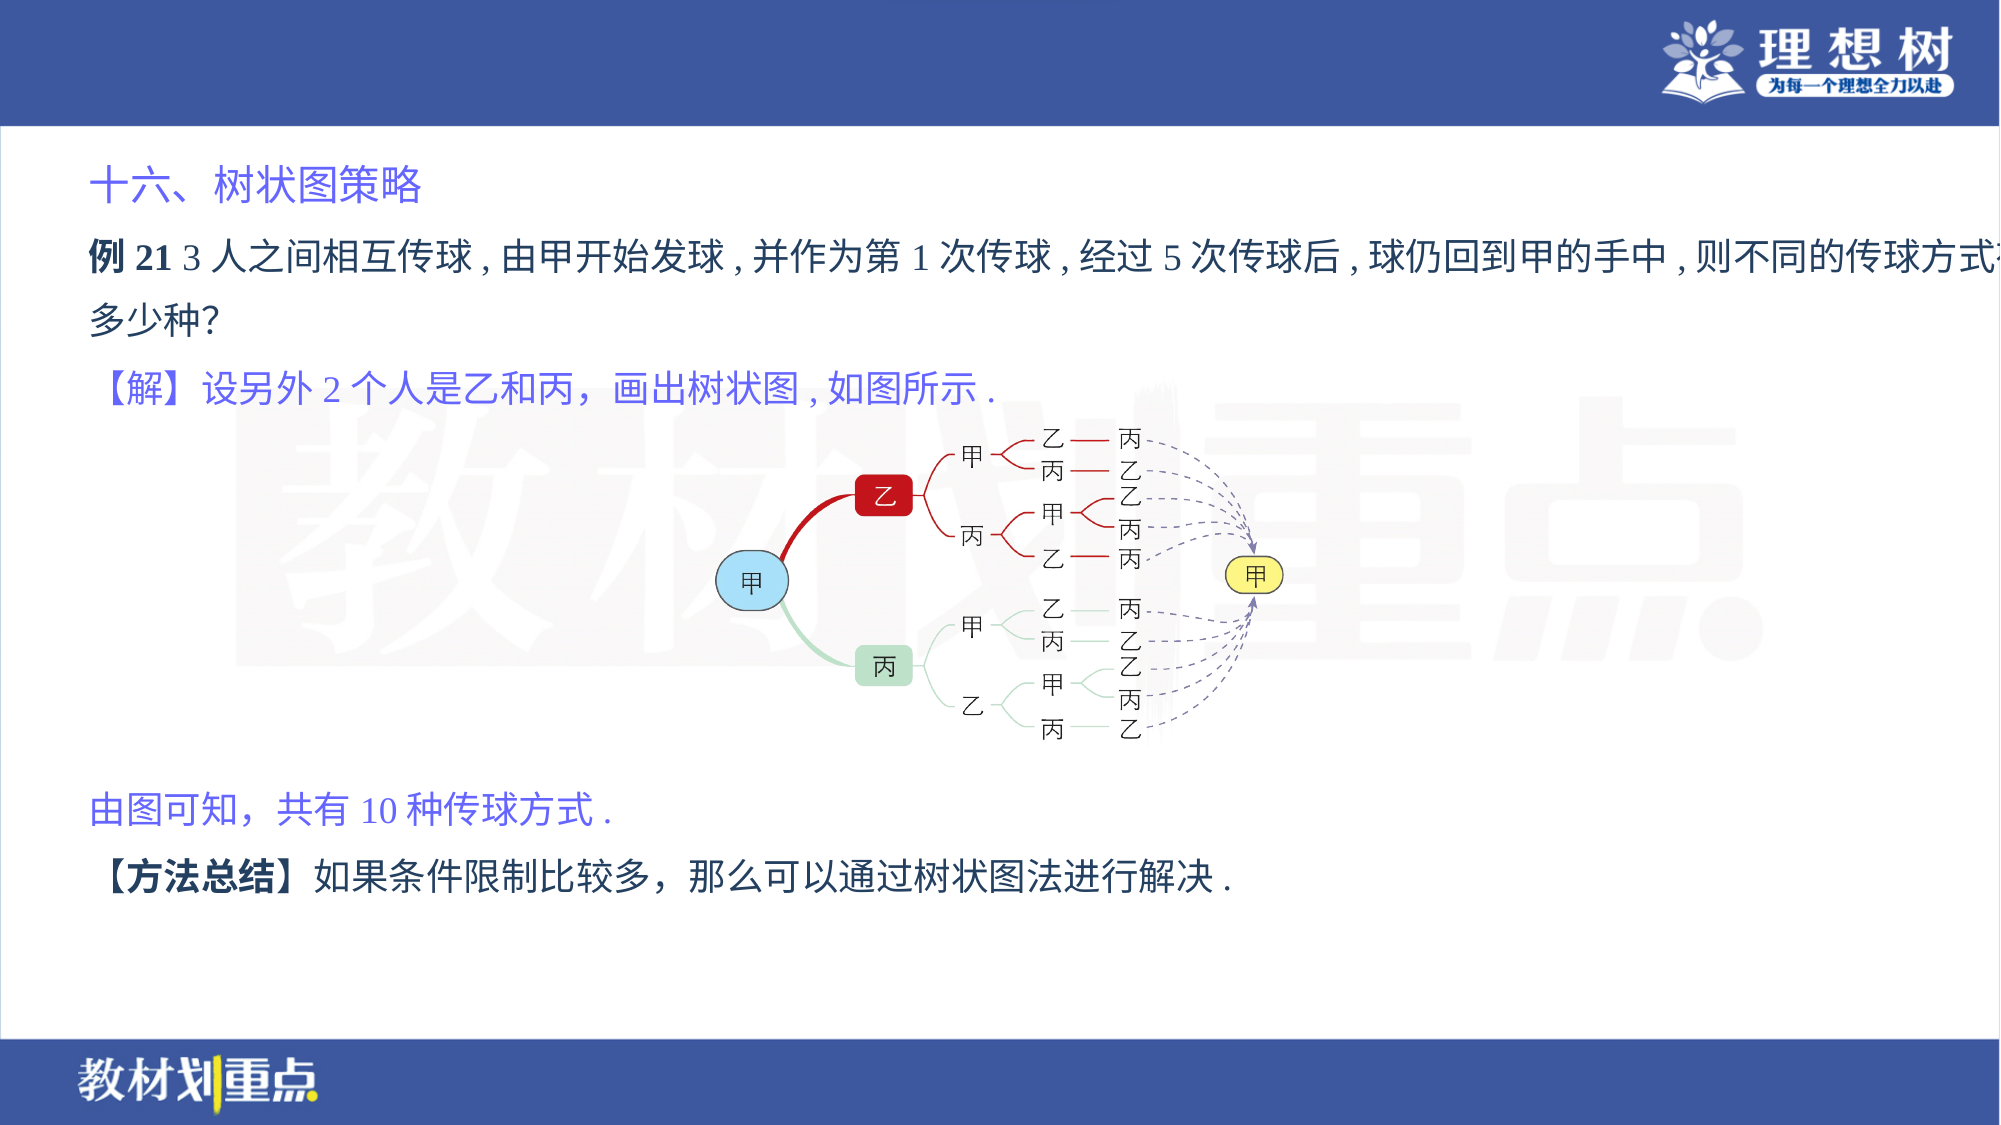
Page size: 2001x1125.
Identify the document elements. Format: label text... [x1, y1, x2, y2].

text_box 【解】设另外2个人是乙和丙，画出树状图,如图所示. [88, 343, 1911, 403]
text_box 由图可知，共有10种传球方式. [88, 764, 1911, 825]
text_box 【方法总结】如果条件限制比较多，那么可以通过树状图法进行解决. [88, 831, 1911, 892]
picture [0, 0, 2000, 1125]
text_box 十六、树状图策略 [88, 135, 1911, 208]
text_box 例21 3人之间相互传球,由甲开始发球,并作为第1次传球,经过5次传球后,球仍回到甲的手中,则不同的传球方式有 多少种？ [88, 208, 1911, 336]
